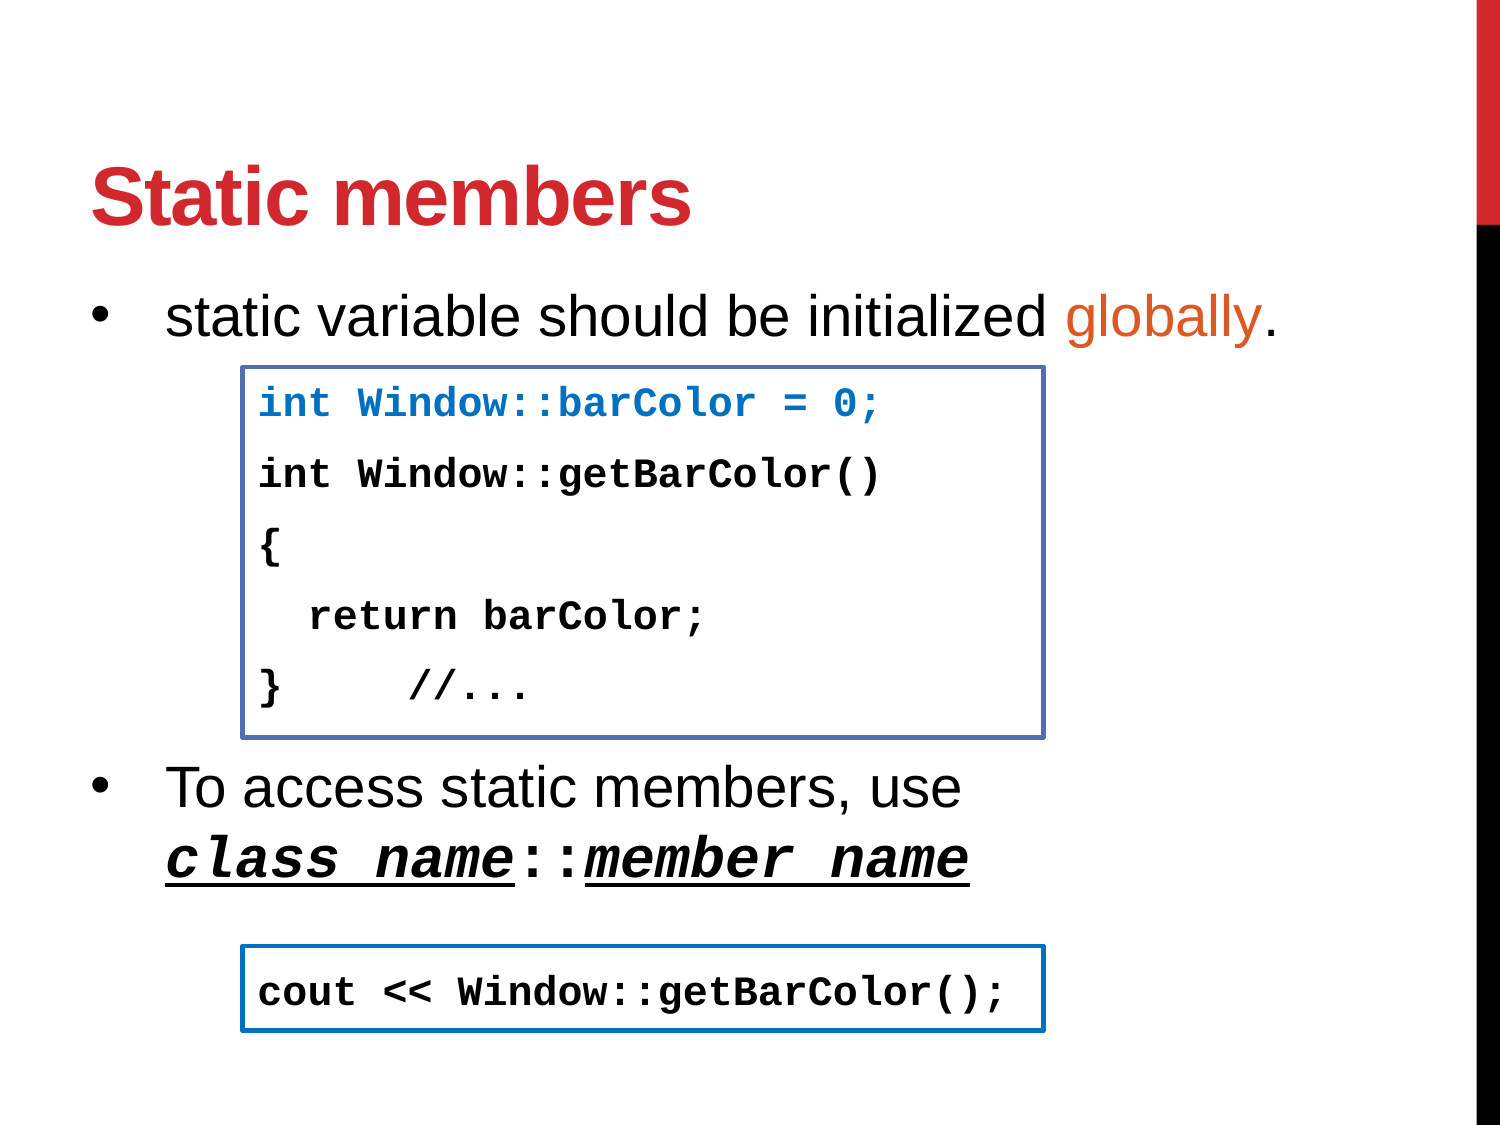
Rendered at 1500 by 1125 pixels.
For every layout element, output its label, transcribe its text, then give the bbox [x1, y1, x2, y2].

title Static members [75, 25, 1025, 250]
text_box int Window::barColor = 0; int Window::getBarColor() { return barColor; } //... [240, 365, 1046, 740]
text_box cout << Window::getBarColor(); [240, 944, 1046, 1033]
list static variable should be initialized globally. To access static members, use class name::member name [75, 270, 1375, 989]
